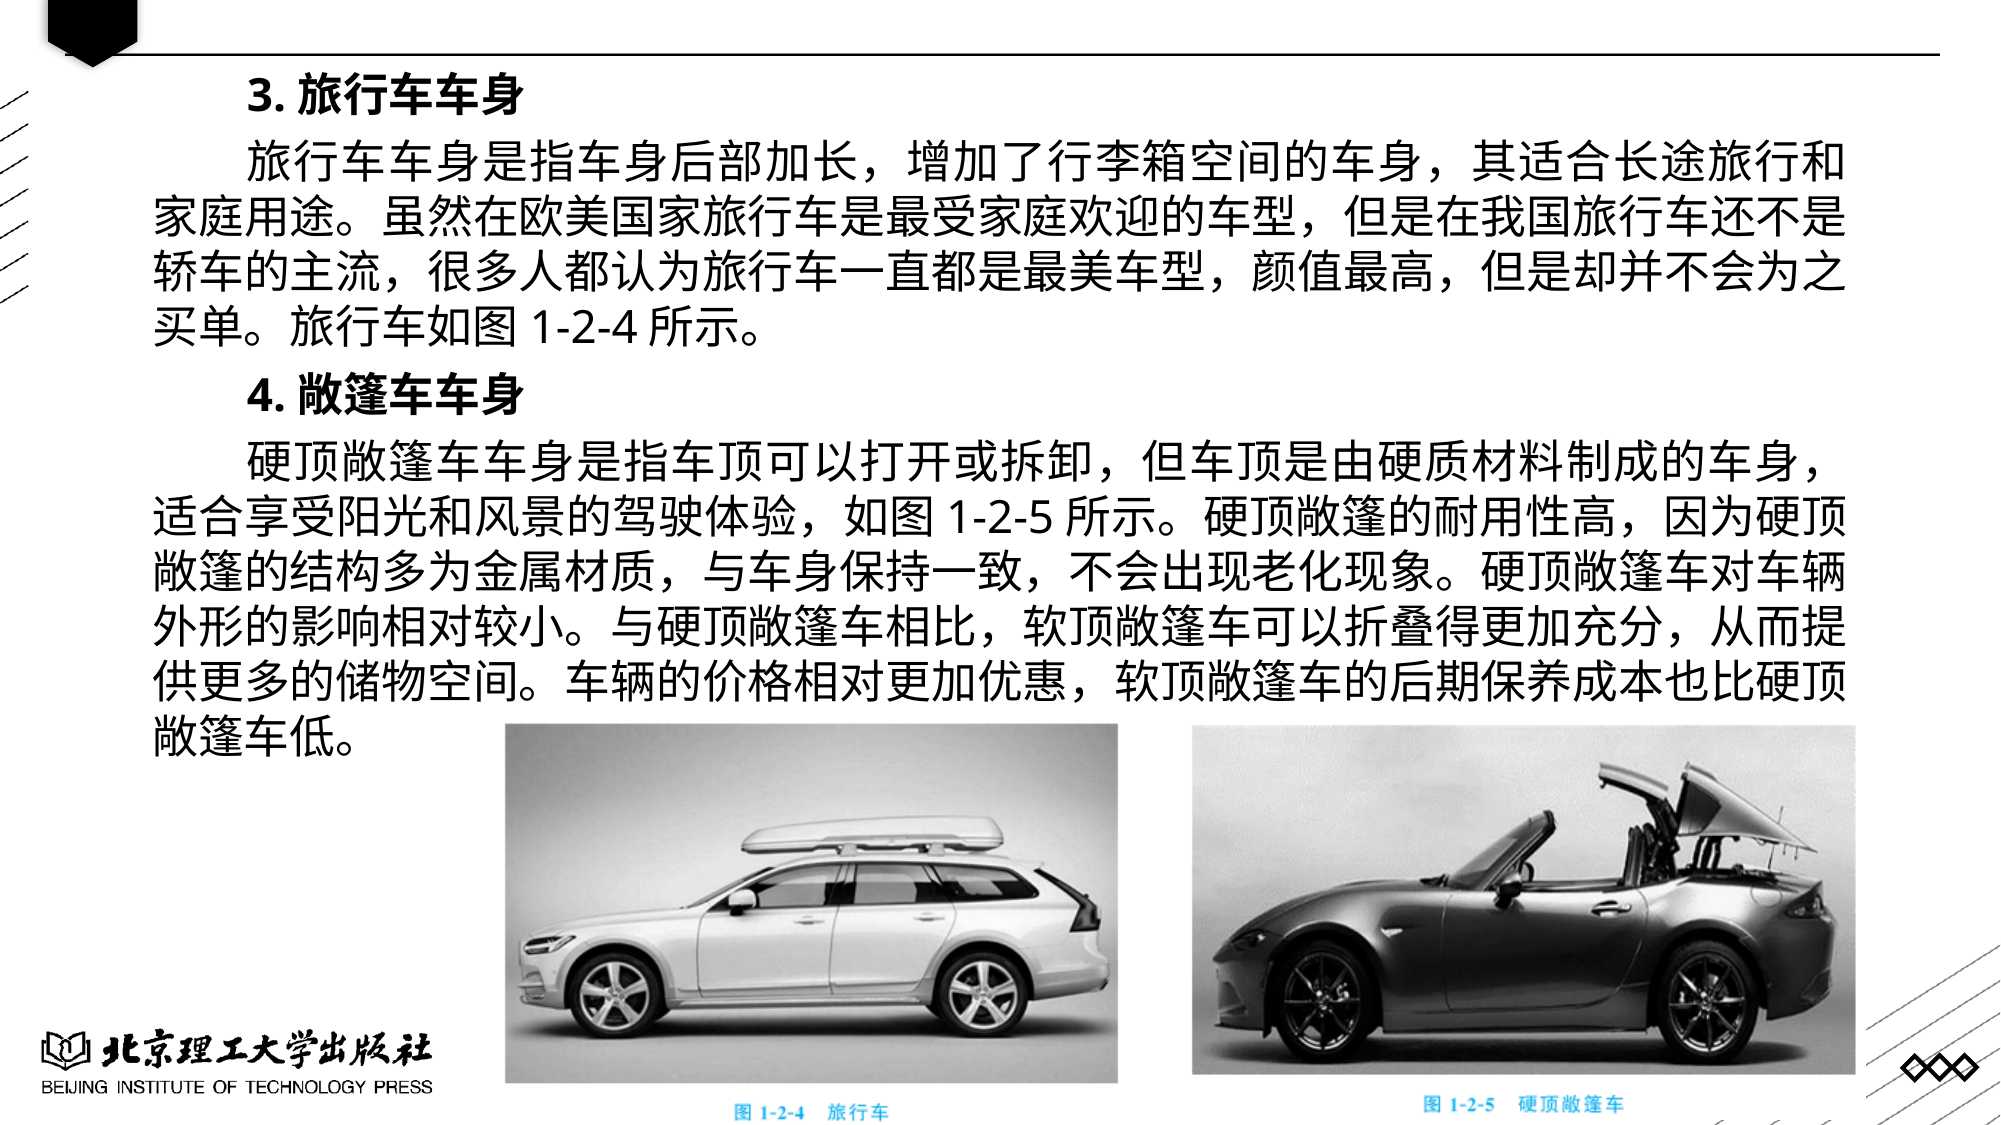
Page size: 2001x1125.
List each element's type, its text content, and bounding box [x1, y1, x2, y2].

picture [0, 0, 2001, 1125]
text_box 3.旅行车车身 旅行车车身是指车身后部加长，增加了行李箱空间的车身，其适合长途旅行和家庭用途。虽然在欧美国家旅行车是最受家庭欢迎的车型，但是在我国旅行车还不是轿车的主流，很多人都认为旅行车一直都是最美车型，颜值最高，但是却并不会为之买单。旅行车如图1-2-4所示。 4.敞篷车车身 硬顶敞篷车车身是指车顶可以打开或拆卸，但车顶是由硬质材料制成的车身，适合享受阳光和风景的驾驶体验，如图1-2-5所示。硬顶敞篷的耐用性高，因为硬顶敞篷的结构多为金属材质，与车身保持一致，不会出现老化现象。硬顶敞篷车对车辆外形的影响相对较小。与硬顶敞篷车相比，软顶敞篷车可以折叠得更加充分，从而提供更多的储物空间。车辆的价格相对更加优惠，软顶敞篷车的后期保养成本也比硬顶敞篷车低。 [137, 57, 1863, 770]
